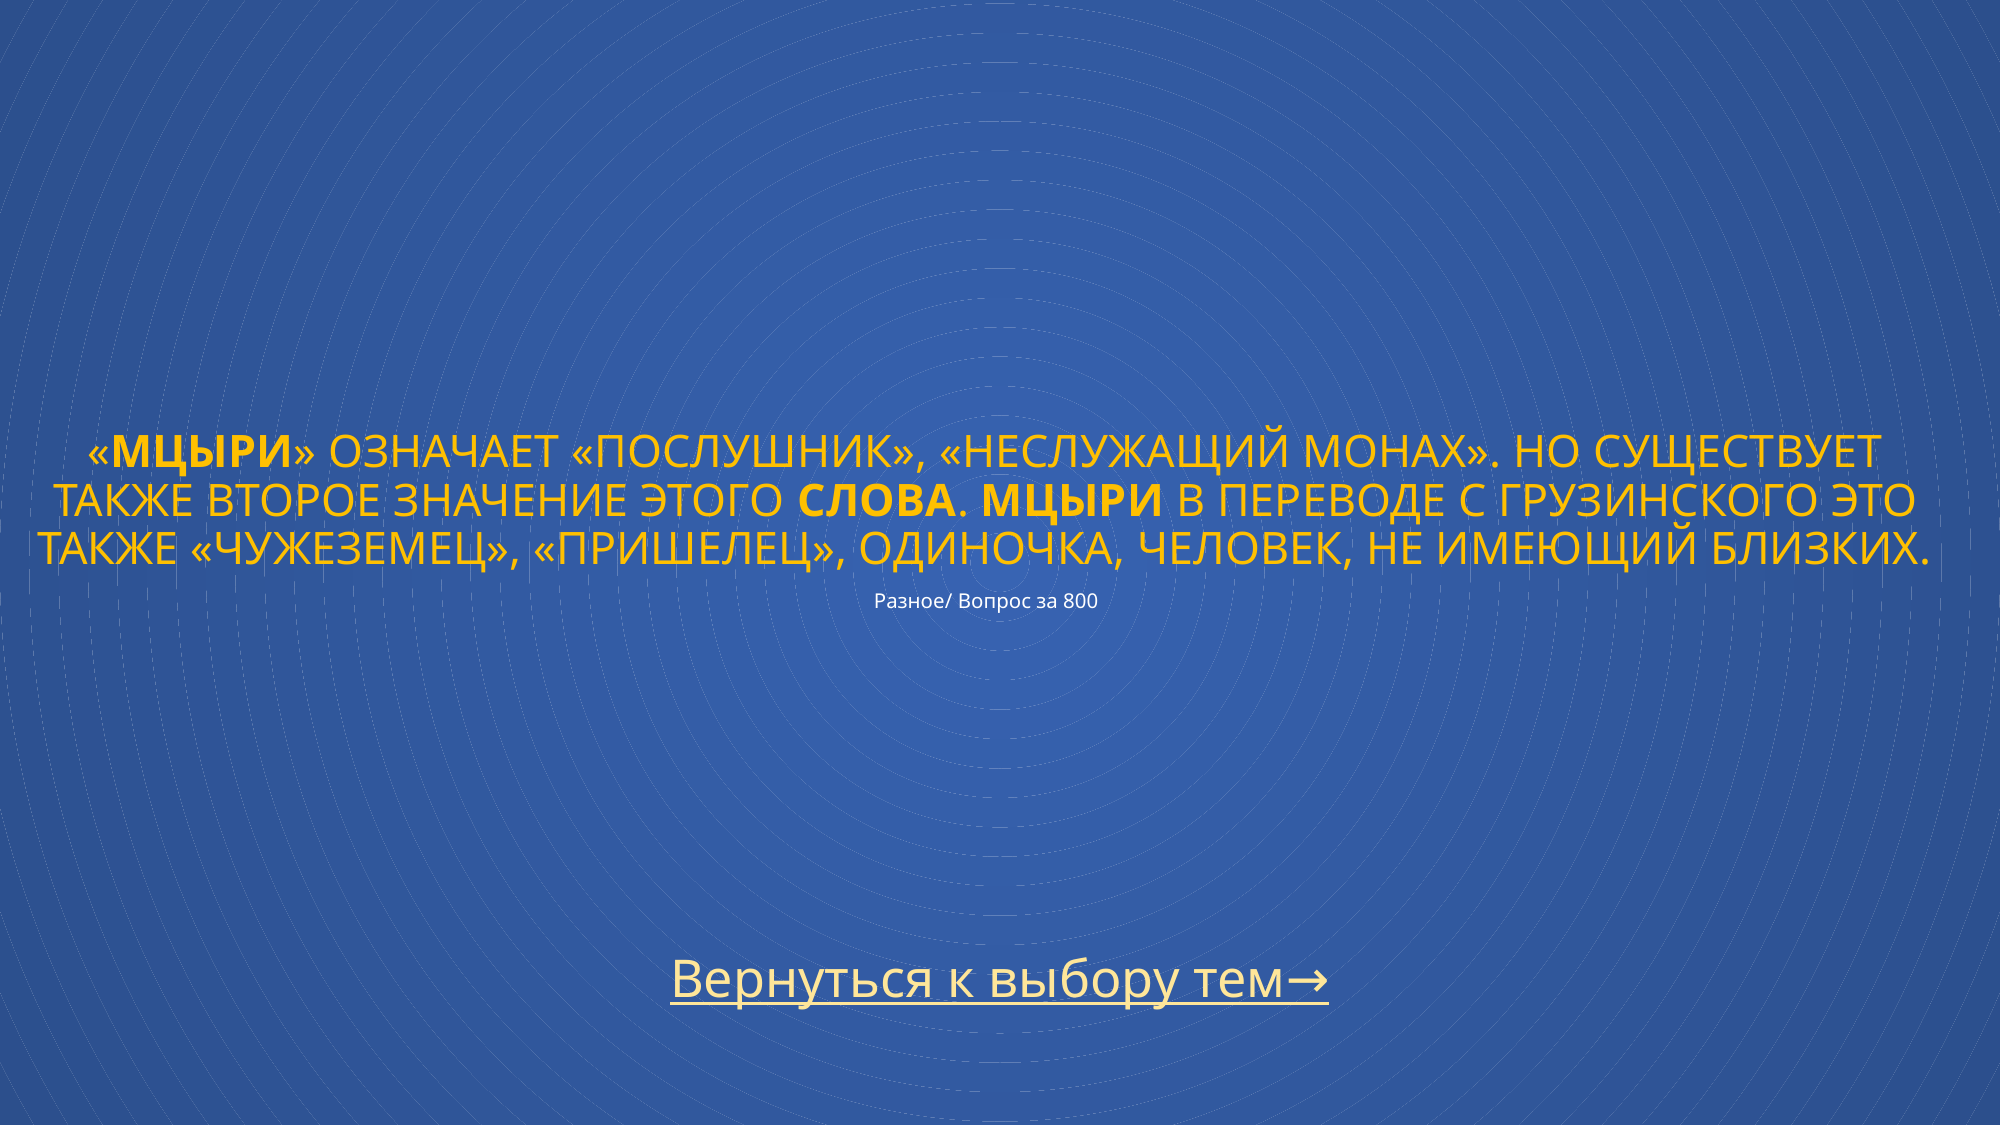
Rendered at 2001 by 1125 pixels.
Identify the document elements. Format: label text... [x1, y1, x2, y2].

title «Мцыри» означает «послушник», «неслужащий монах». Но существует также второе значение этого слова. Мцыри в переводе с грузинского это также «чужеземец», «пришелец», одиночка, человек, не имеющий близких. Разное/ Вопрос за 800 [22, 396, 1950, 646]
text_box Вернуться к выбору тем→ [655, 938, 1345, 1016]
